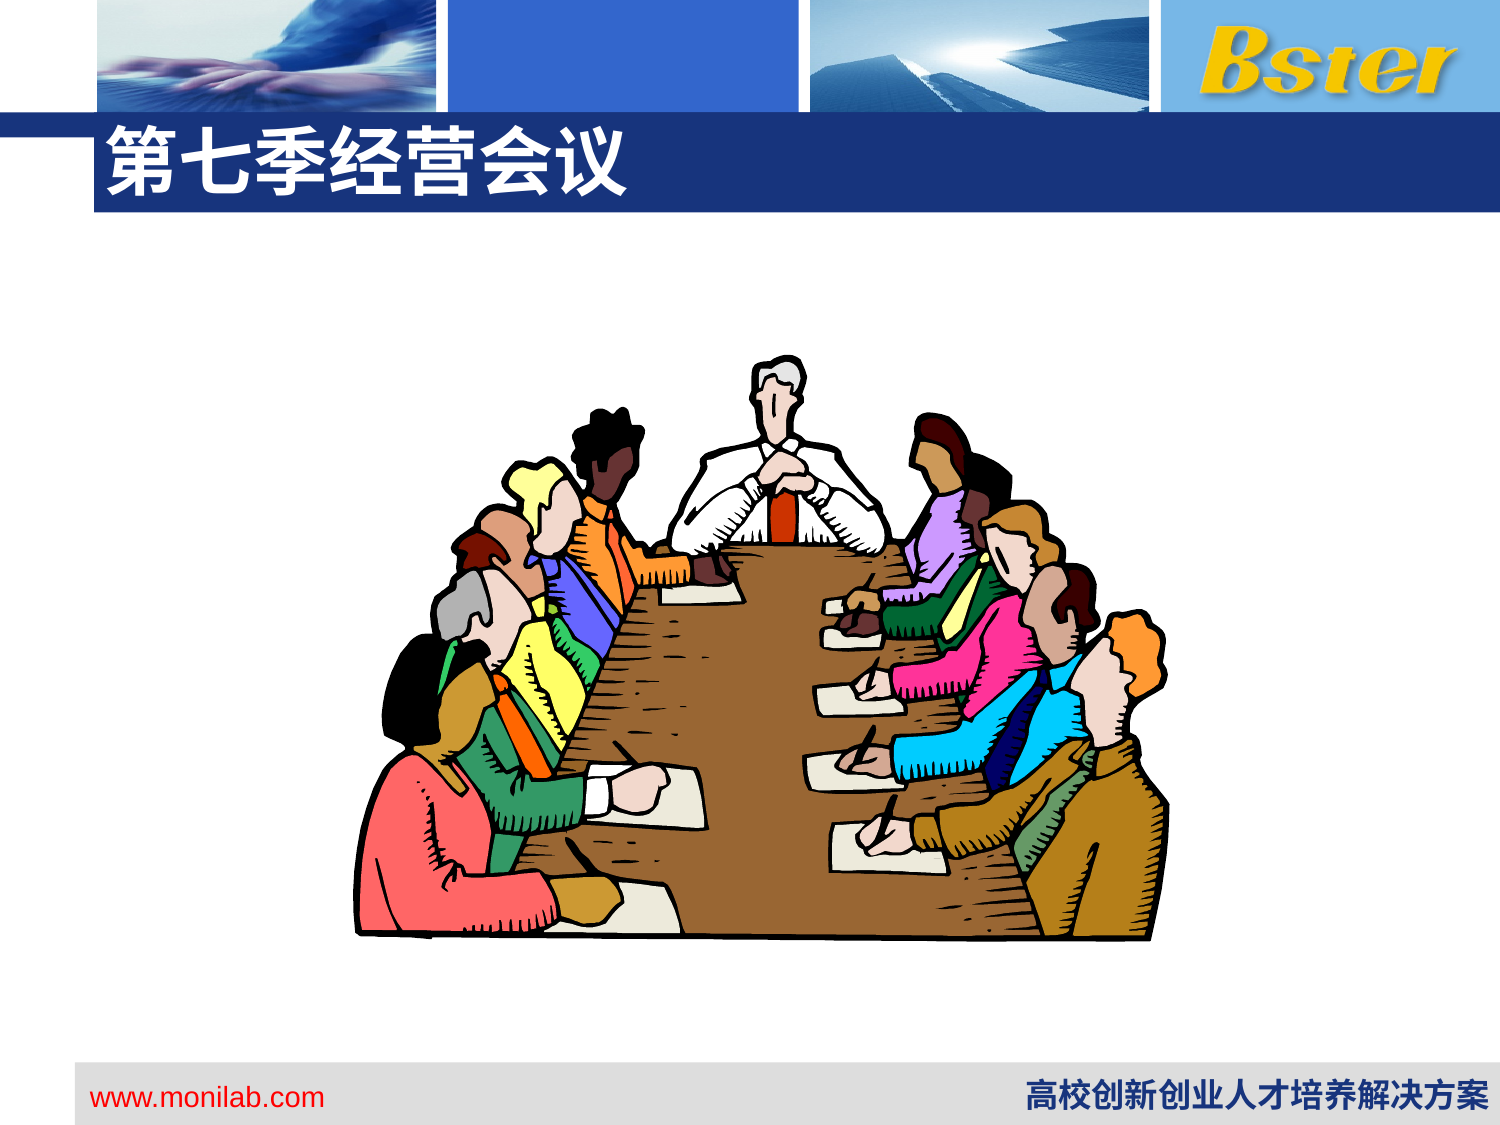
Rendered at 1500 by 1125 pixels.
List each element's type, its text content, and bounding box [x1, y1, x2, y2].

title 第七季经营会议 [88, 113, 1369, 206]
picture [810, 0, 1150, 112]
picture [97, 0, 437, 112]
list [349, 351, 1173, 943]
picture [1199, 26, 1458, 94]
